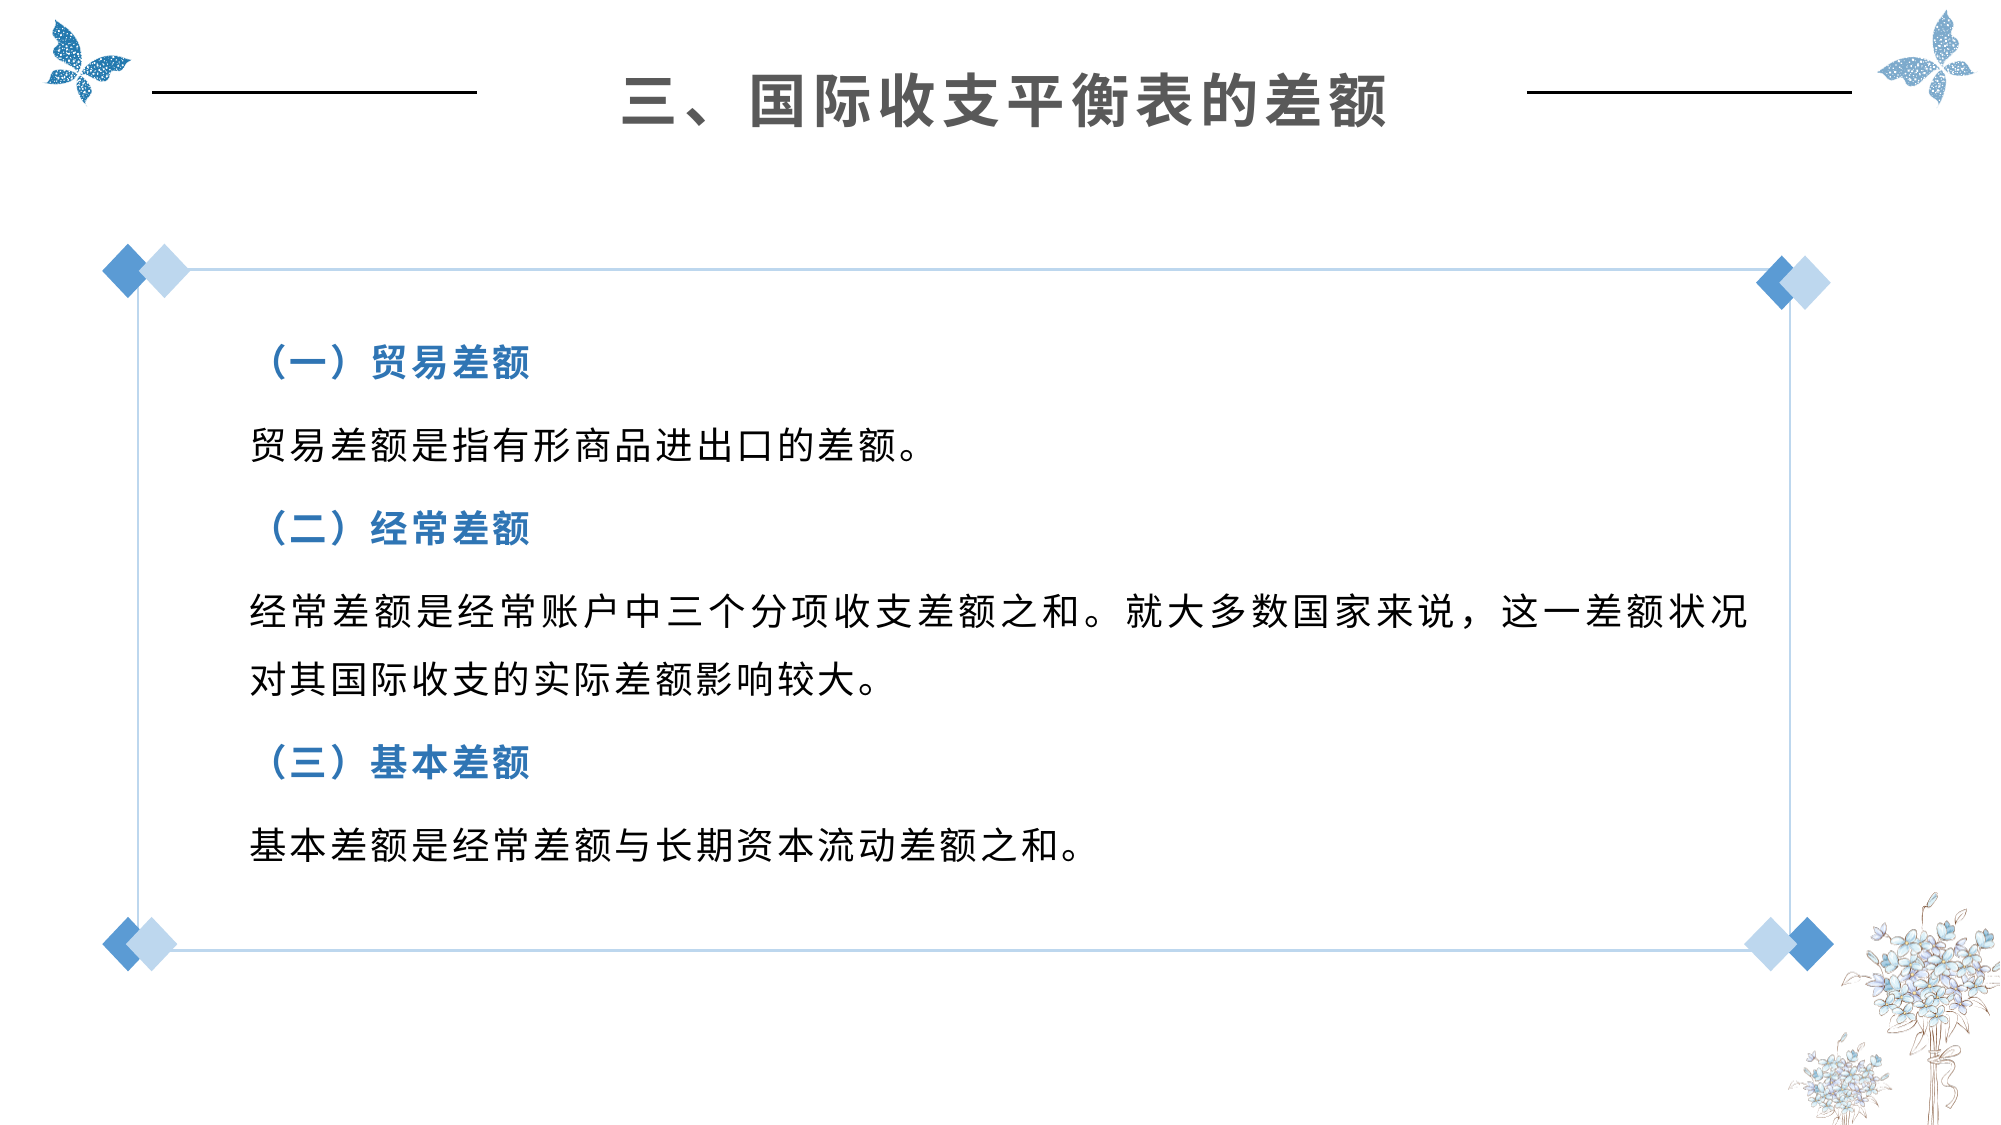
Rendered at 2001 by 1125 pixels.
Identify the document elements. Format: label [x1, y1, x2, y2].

text_box [102, 243, 1834, 972]
text_box [151, 55, 1852, 142]
picture [1788, 892, 2000, 1125]
